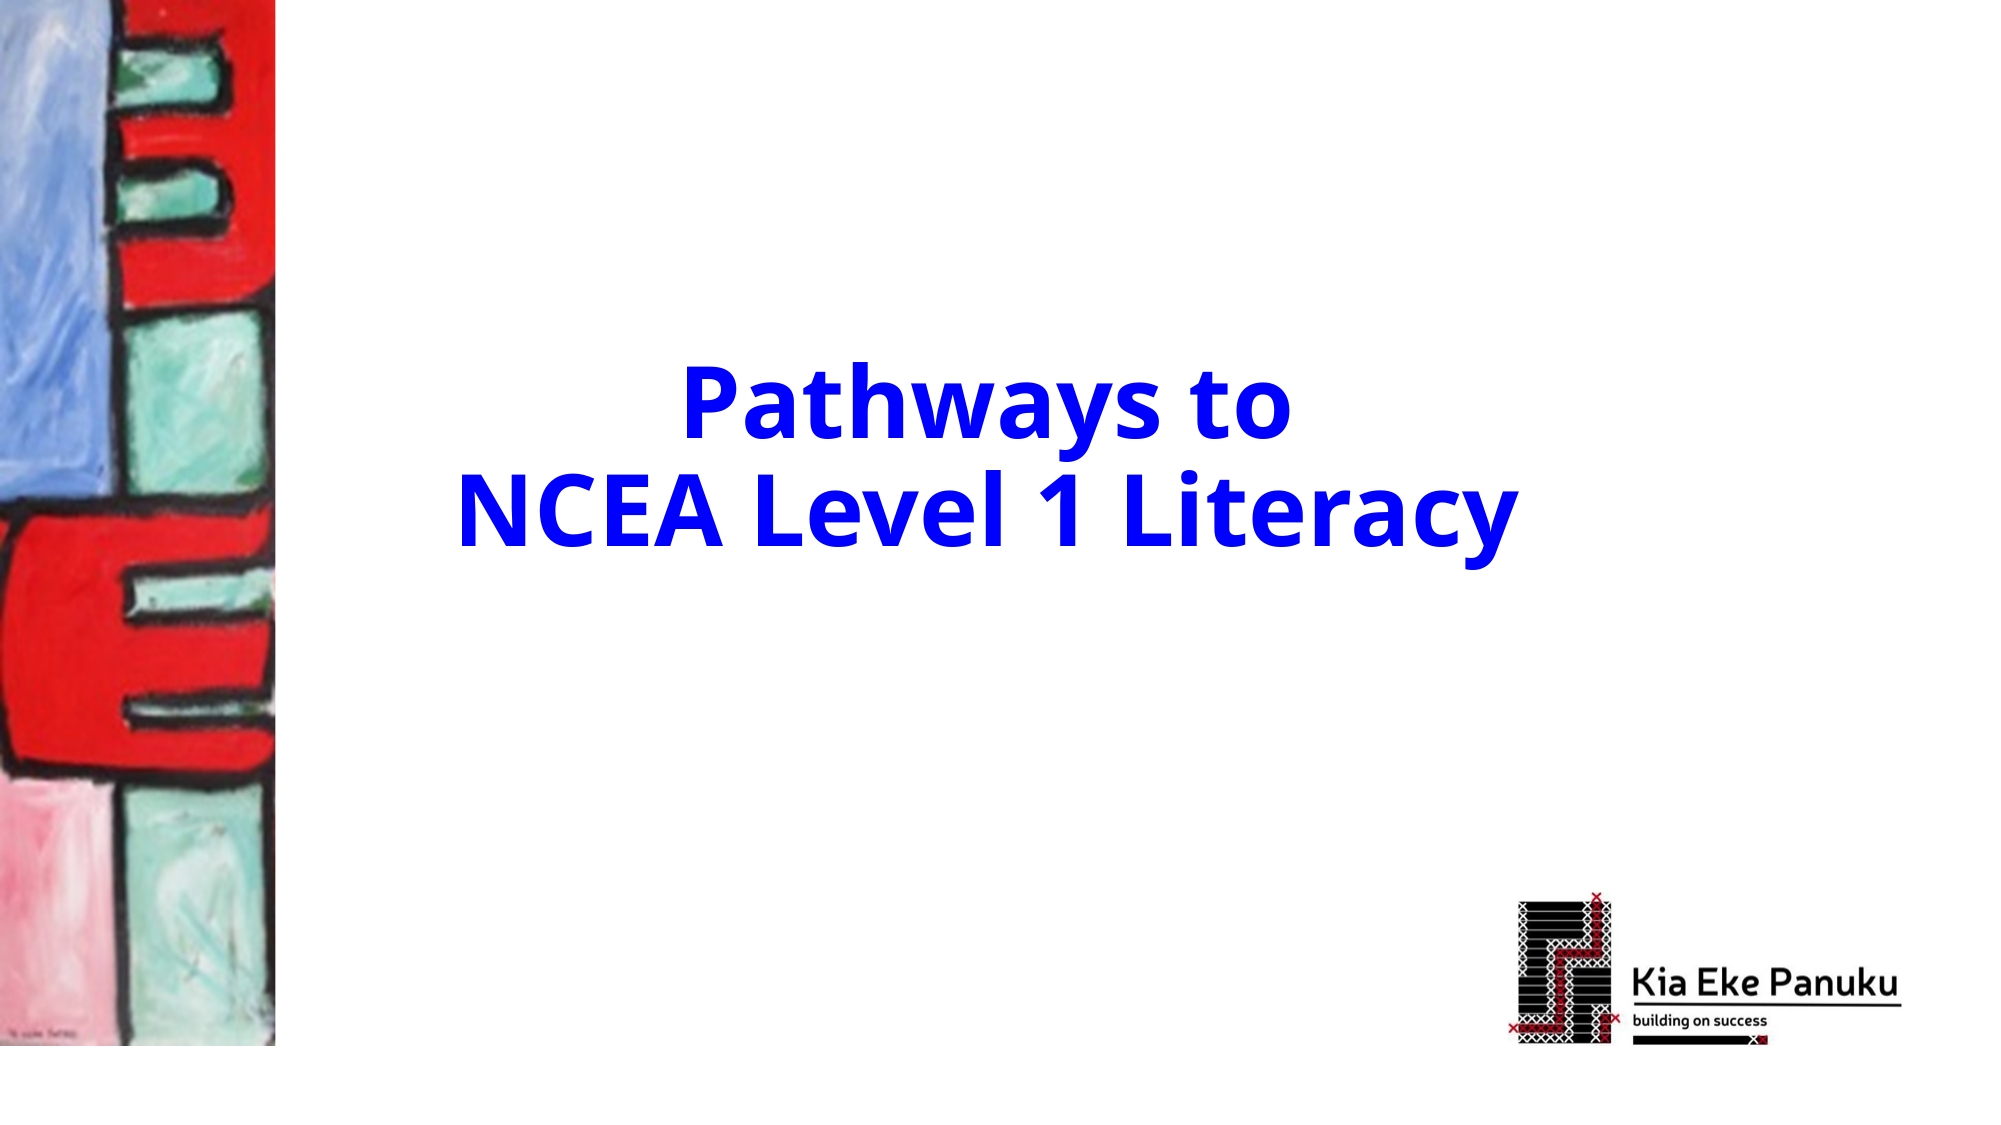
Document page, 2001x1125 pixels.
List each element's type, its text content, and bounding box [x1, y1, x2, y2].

picture [1508, 892, 1903, 1046]
picture [0, 0, 276, 1046]
title Pathways to NCEA Level 1 Literacy [276, 184, 1750, 576]
